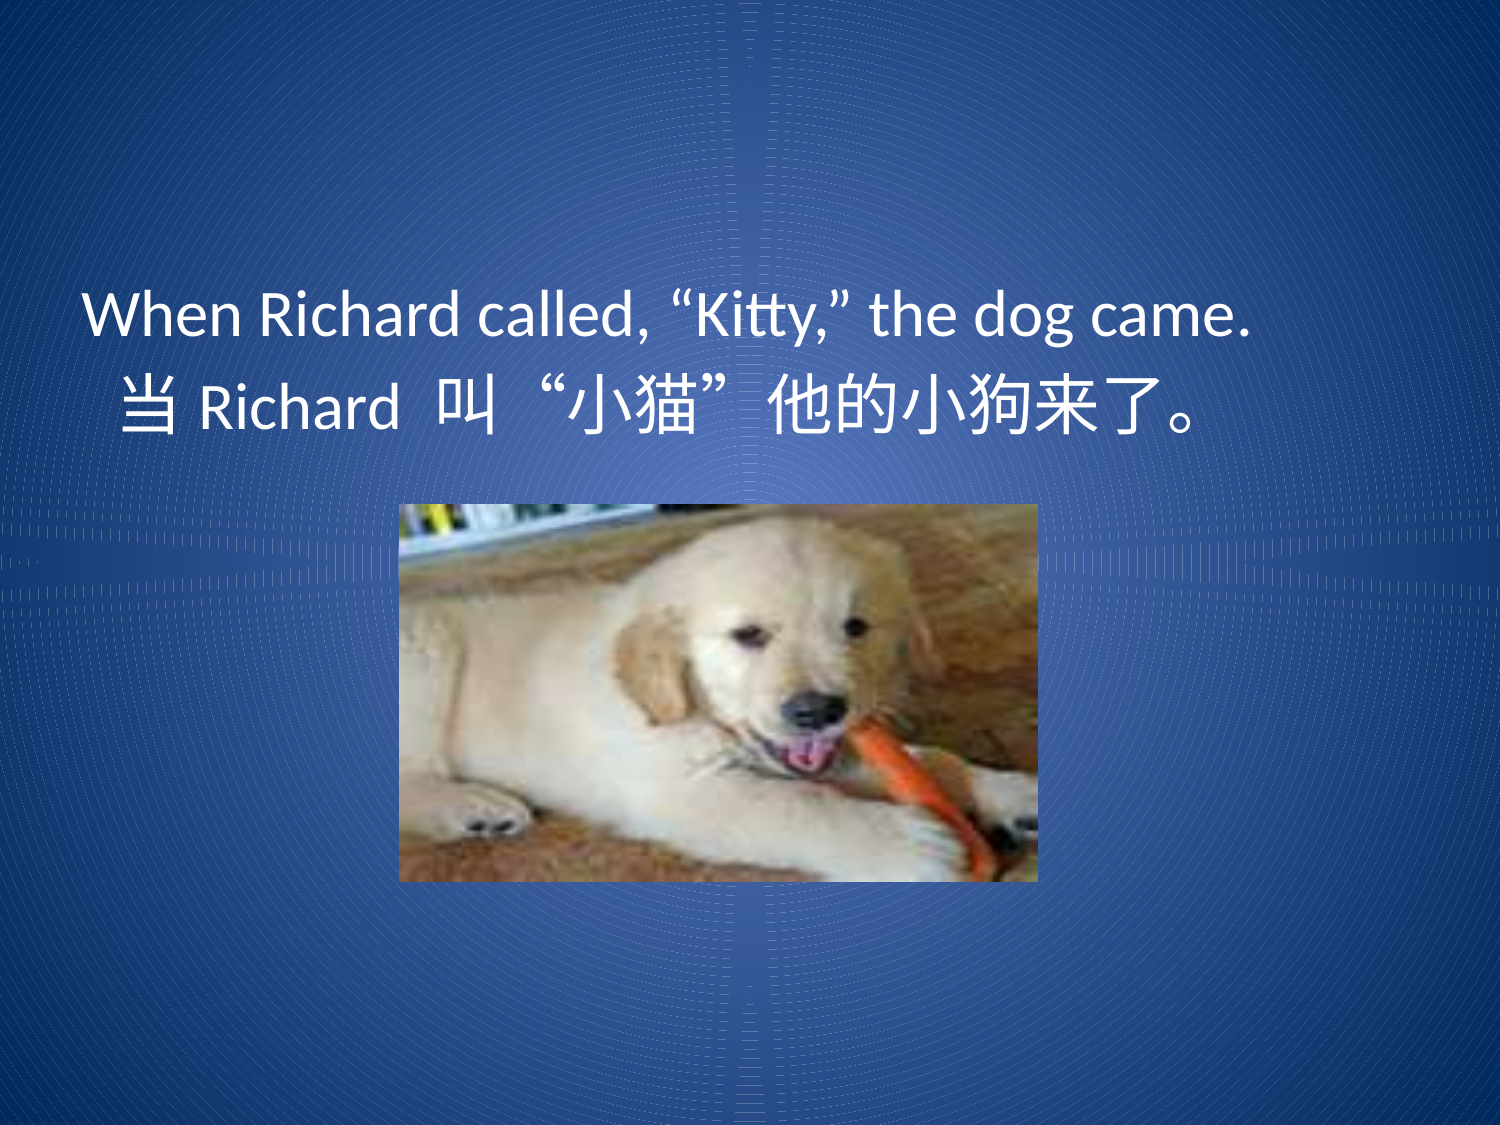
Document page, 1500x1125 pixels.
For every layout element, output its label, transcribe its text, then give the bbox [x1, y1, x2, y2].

picture [399, 504, 1038, 882]
list When Richard called, “Kitty,” the dog came. 当Richard 叫“小猫”他的小狗来了。 [0, 262, 1351, 1006]
